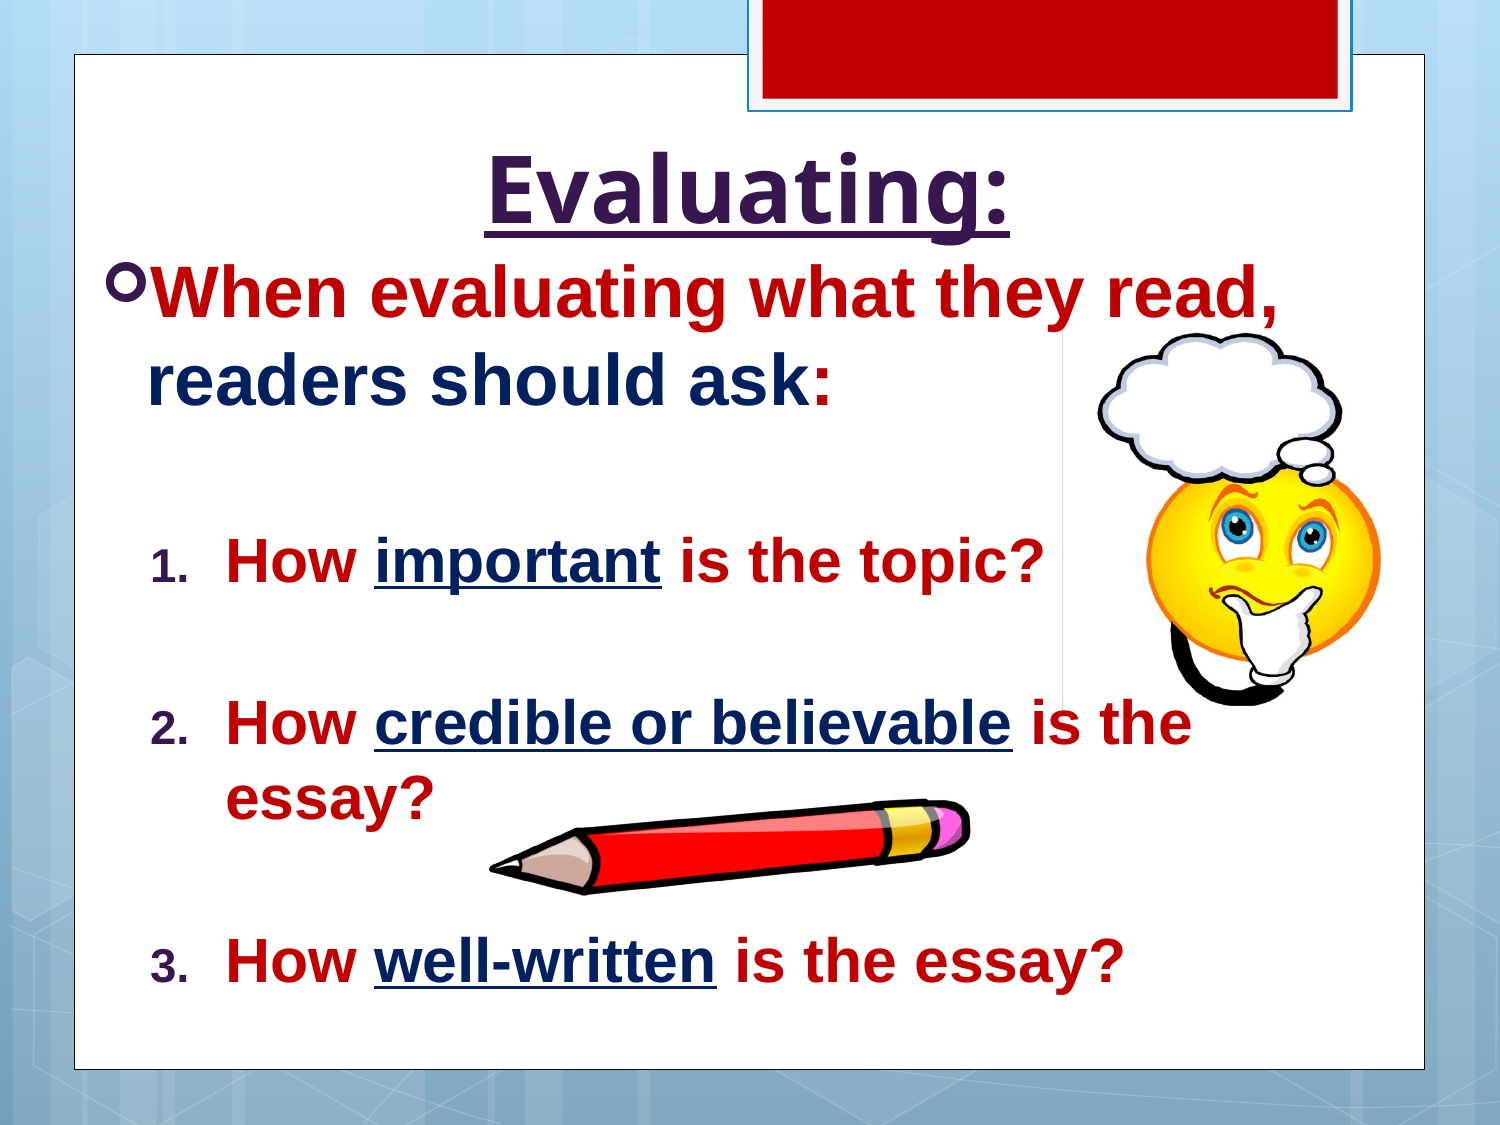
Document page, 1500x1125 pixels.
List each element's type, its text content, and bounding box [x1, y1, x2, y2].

list When evaluating what they read, readers should ask: How important is the topic? How credible or believable is the essay? How well-written is the essay? [75, 237, 1425, 1050]
title Evaluating: [171, 62, 1324, 237]
picture [488, 625, 981, 1075]
picture [1062, 313, 1413, 726]
